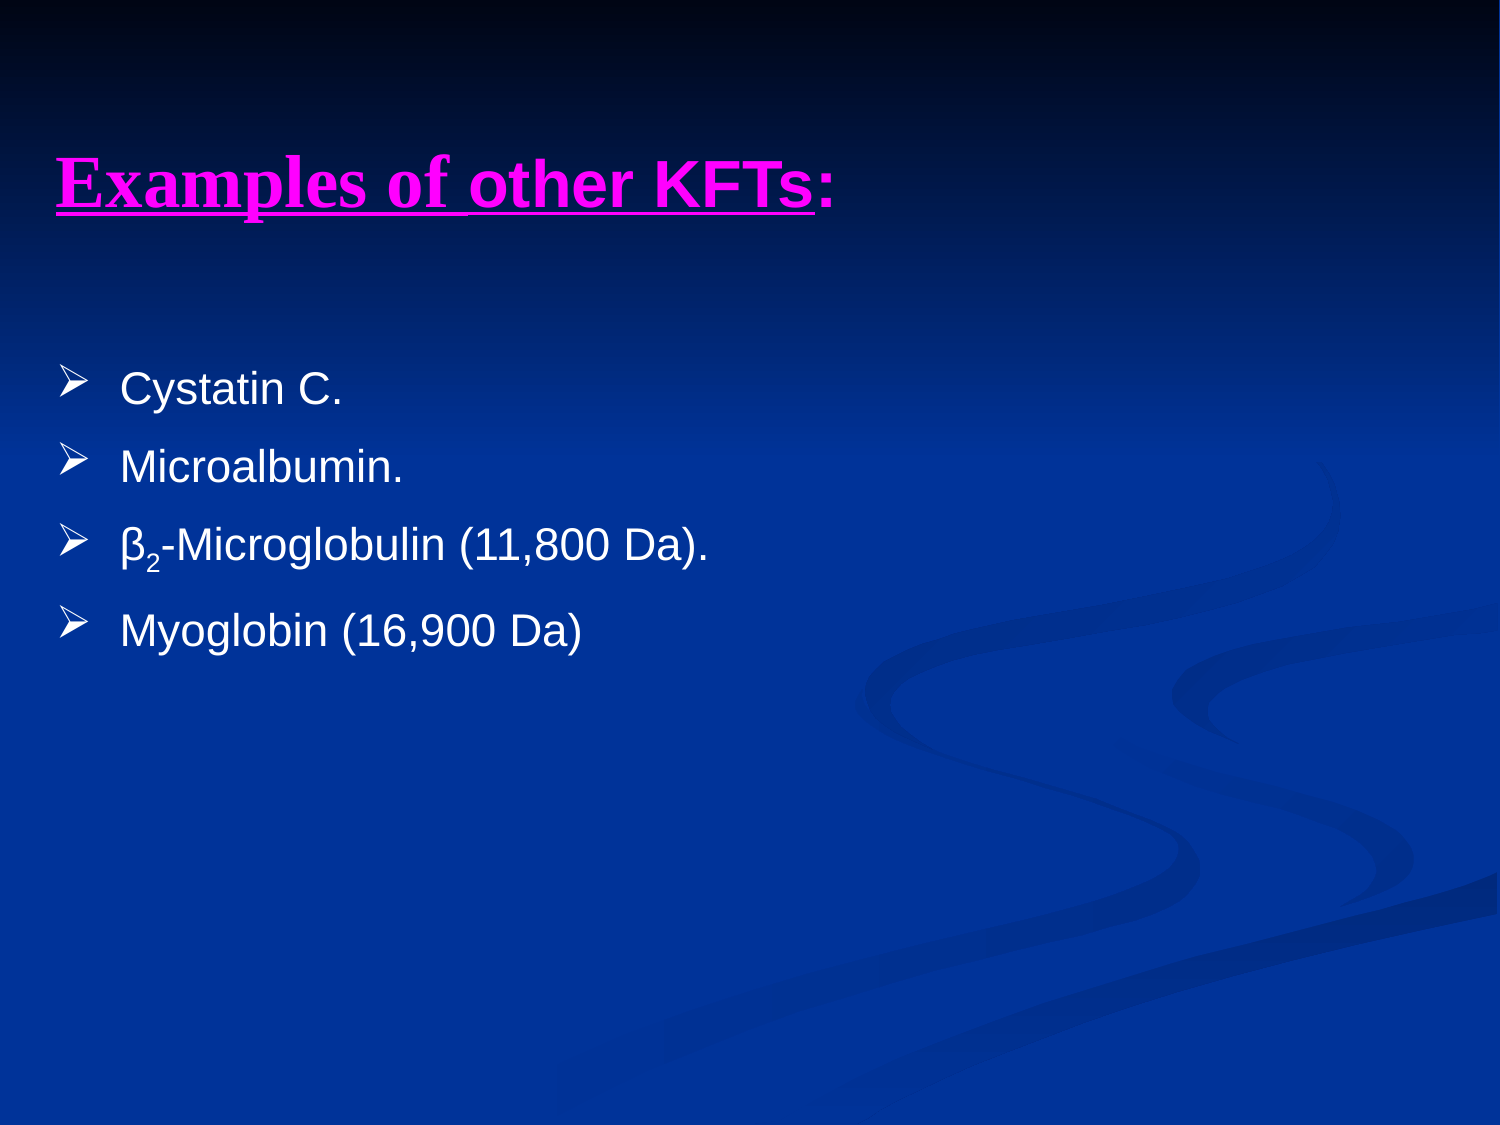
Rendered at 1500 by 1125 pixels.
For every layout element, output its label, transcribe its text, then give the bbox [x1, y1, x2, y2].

text_box Examples of other KFTs: Cystatin C. Microalbumin. β2-Microglobulin (11,800 Da). Myoglobin (16,900 Da) [41, 125, 1479, 663]
